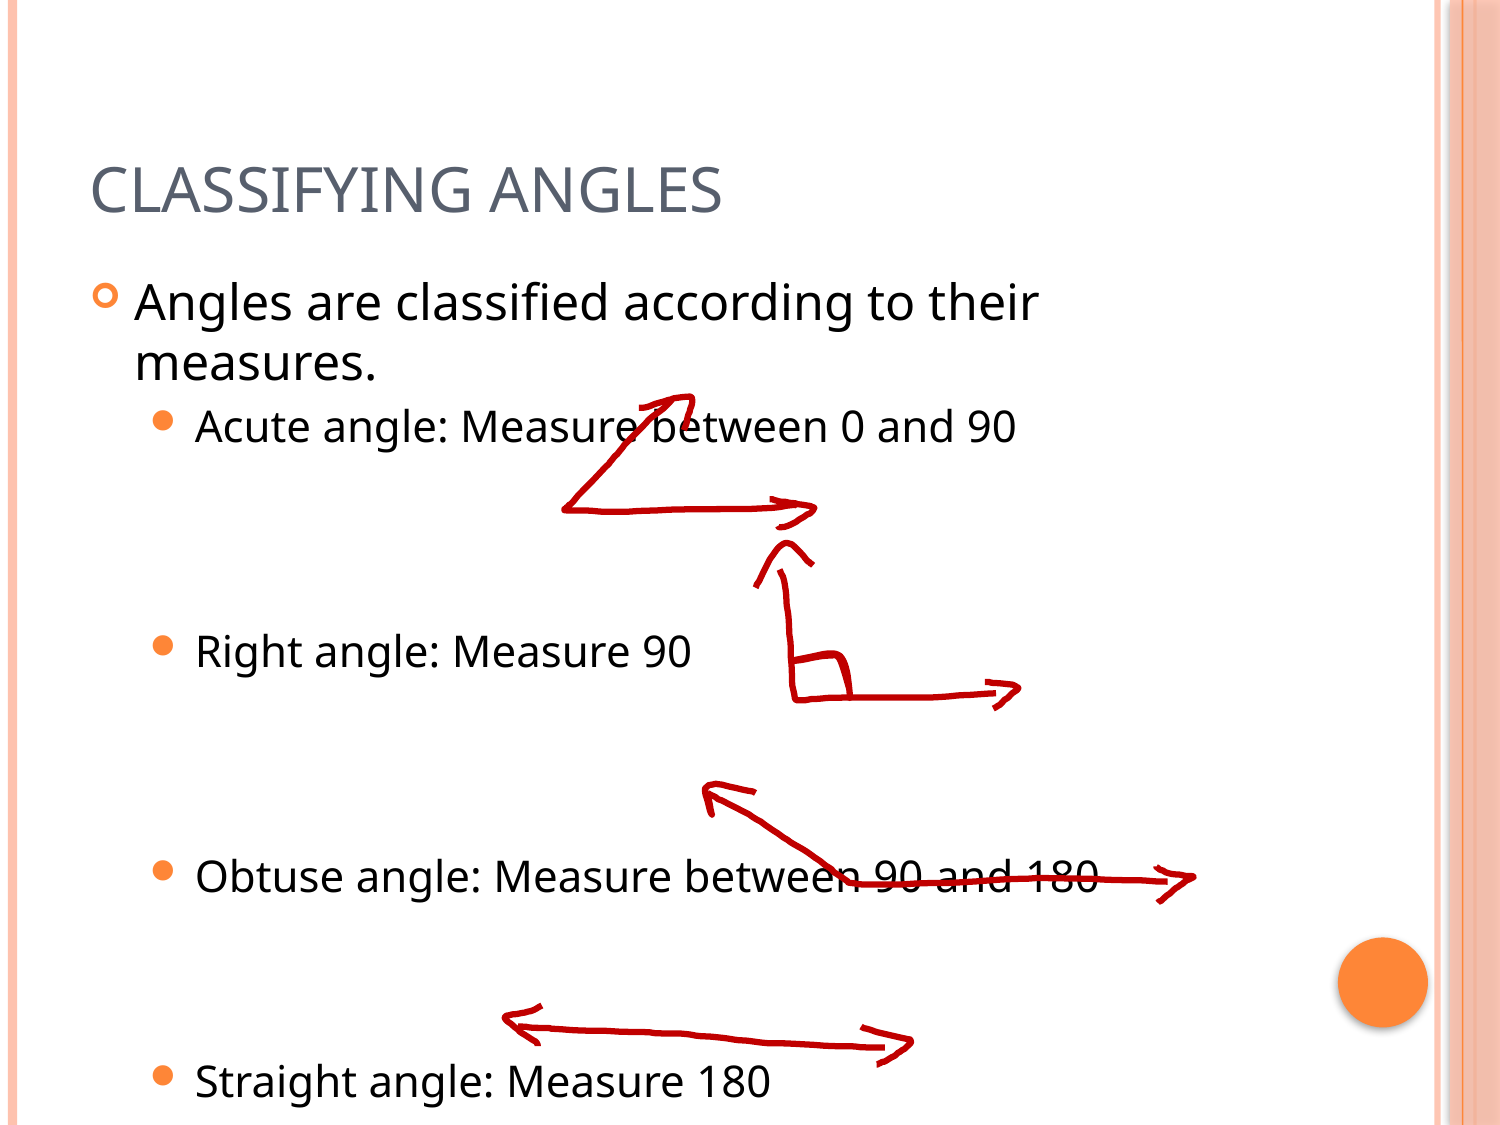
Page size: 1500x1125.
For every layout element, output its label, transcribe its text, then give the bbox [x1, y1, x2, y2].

text_box [703, 782, 757, 816]
text_box [708, 792, 1157, 886]
text_box [1155, 866, 1195, 904]
text_box [769, 498, 816, 529]
text_box [790, 652, 851, 699]
text_box [860, 1025, 912, 1066]
text_box [790, 657, 848, 702]
text_box [503, 1004, 543, 1047]
text_box [782, 575, 988, 699]
text_box [754, 541, 814, 589]
text_box [984, 680, 1020, 710]
text_box [540, 1026, 869, 1049]
title Classifying angles [75, 45, 1300, 233]
text_box [638, 395, 694, 431]
list Angles are classified according to their measures. Acute angle: Measure between 0 and 90 Right angle: Measure 90 Obtuse angle: Measure between 90 and 180 Straight angle: Measure 180 [75, 262, 1300, 1062]
text_box [563, 414, 793, 513]
